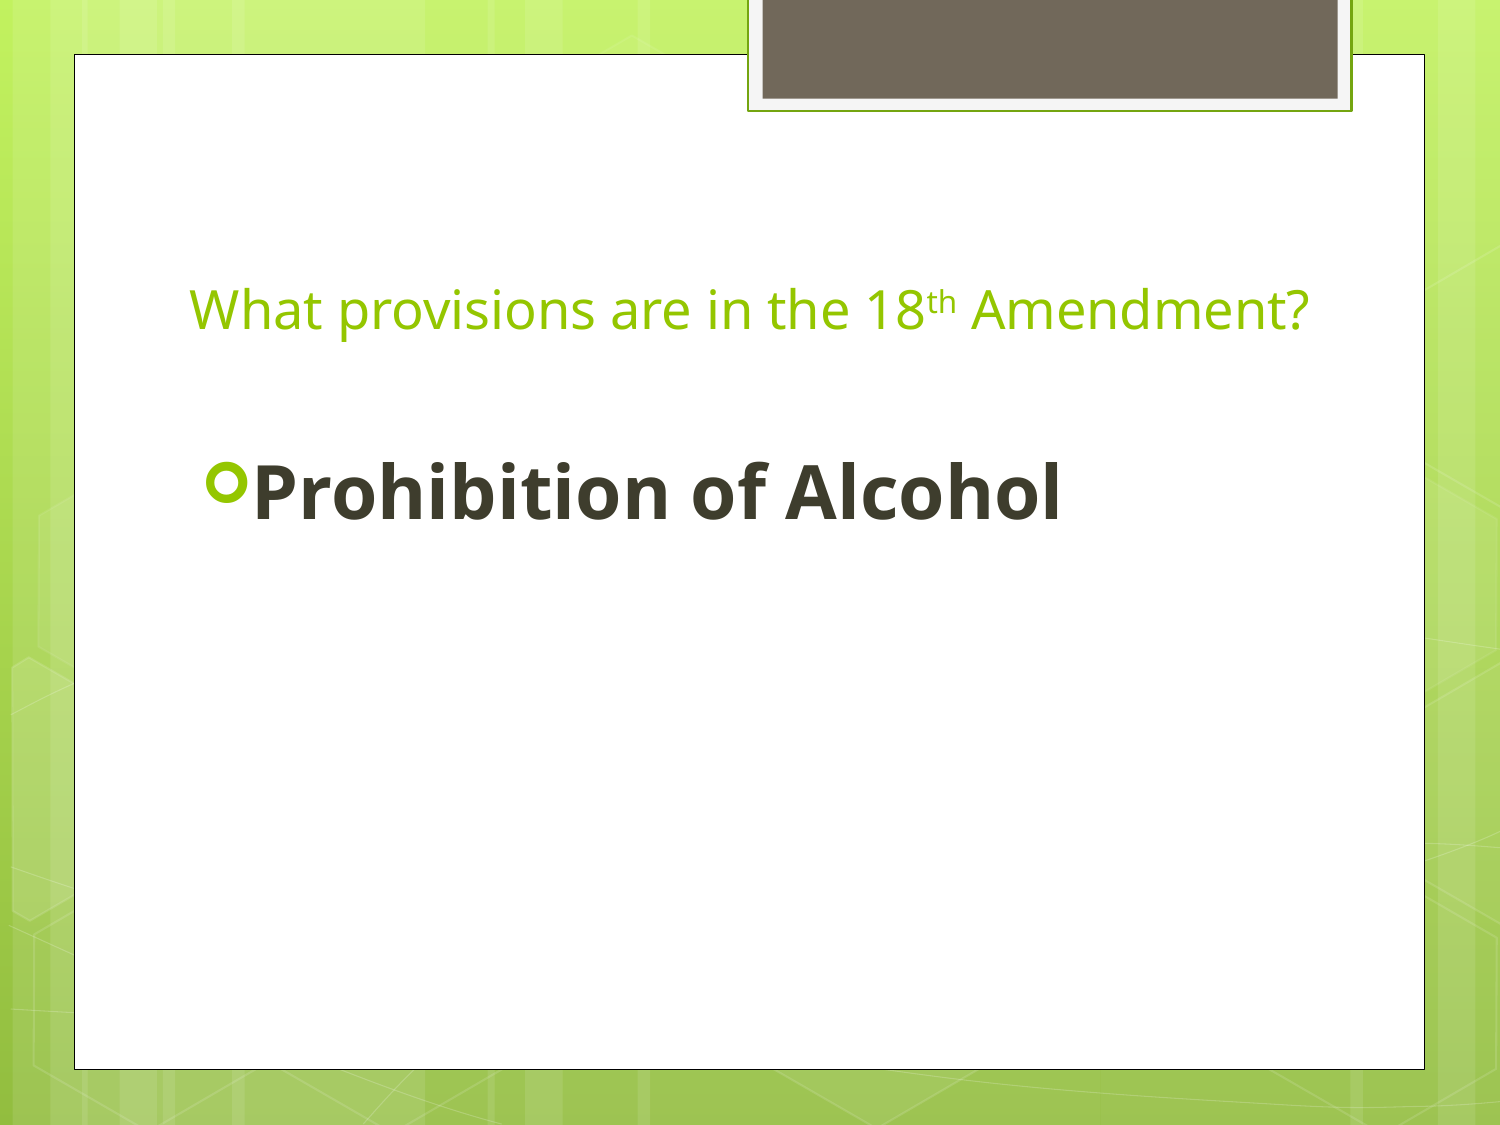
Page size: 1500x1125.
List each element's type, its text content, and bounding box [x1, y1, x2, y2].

title What provisions are in the 18th Amendment? [174, 224, 1328, 362]
list Prohibition of Alcohol [174, 362, 1329, 939]
